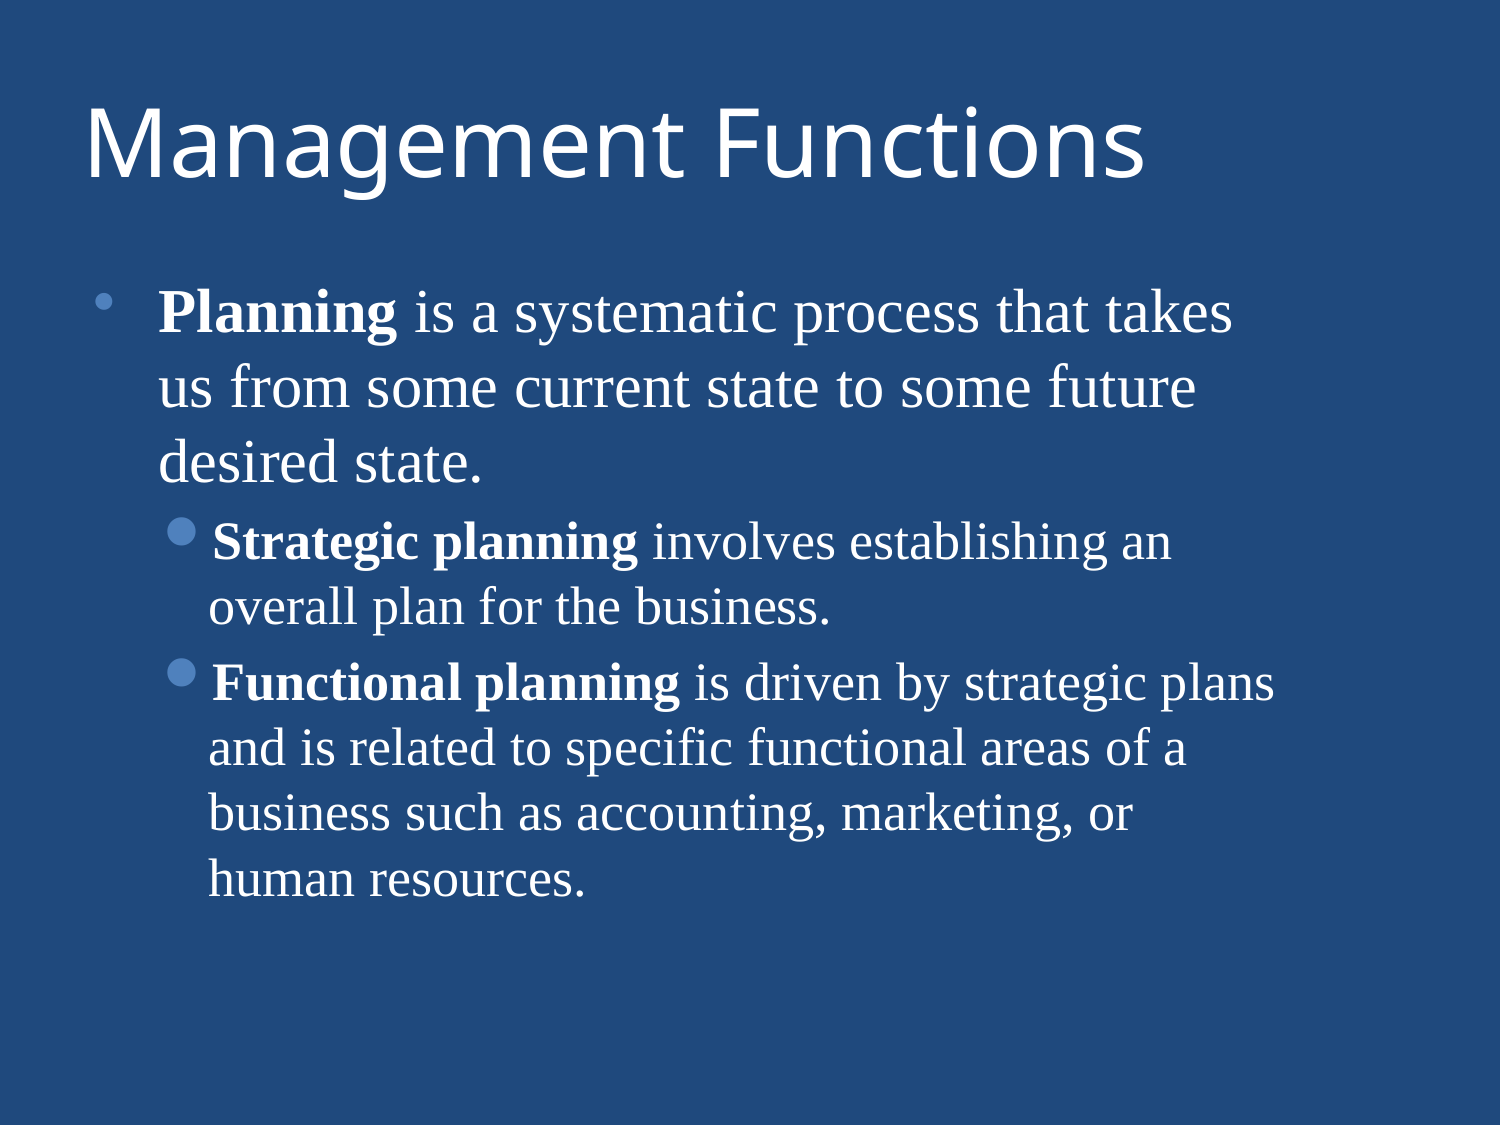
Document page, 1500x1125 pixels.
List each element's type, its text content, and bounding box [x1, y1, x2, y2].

list Planning is a systematic process that takes us from some current state to some future desired state. Strategic planning involves establishing an overall plan for the business. Functional planning is driven by strategic plans and is related to specific functional areas of a business such as accounting, marketing, or human resources. [75, 262, 1300, 1005]
title Management Functions [75, 45, 1300, 233]
